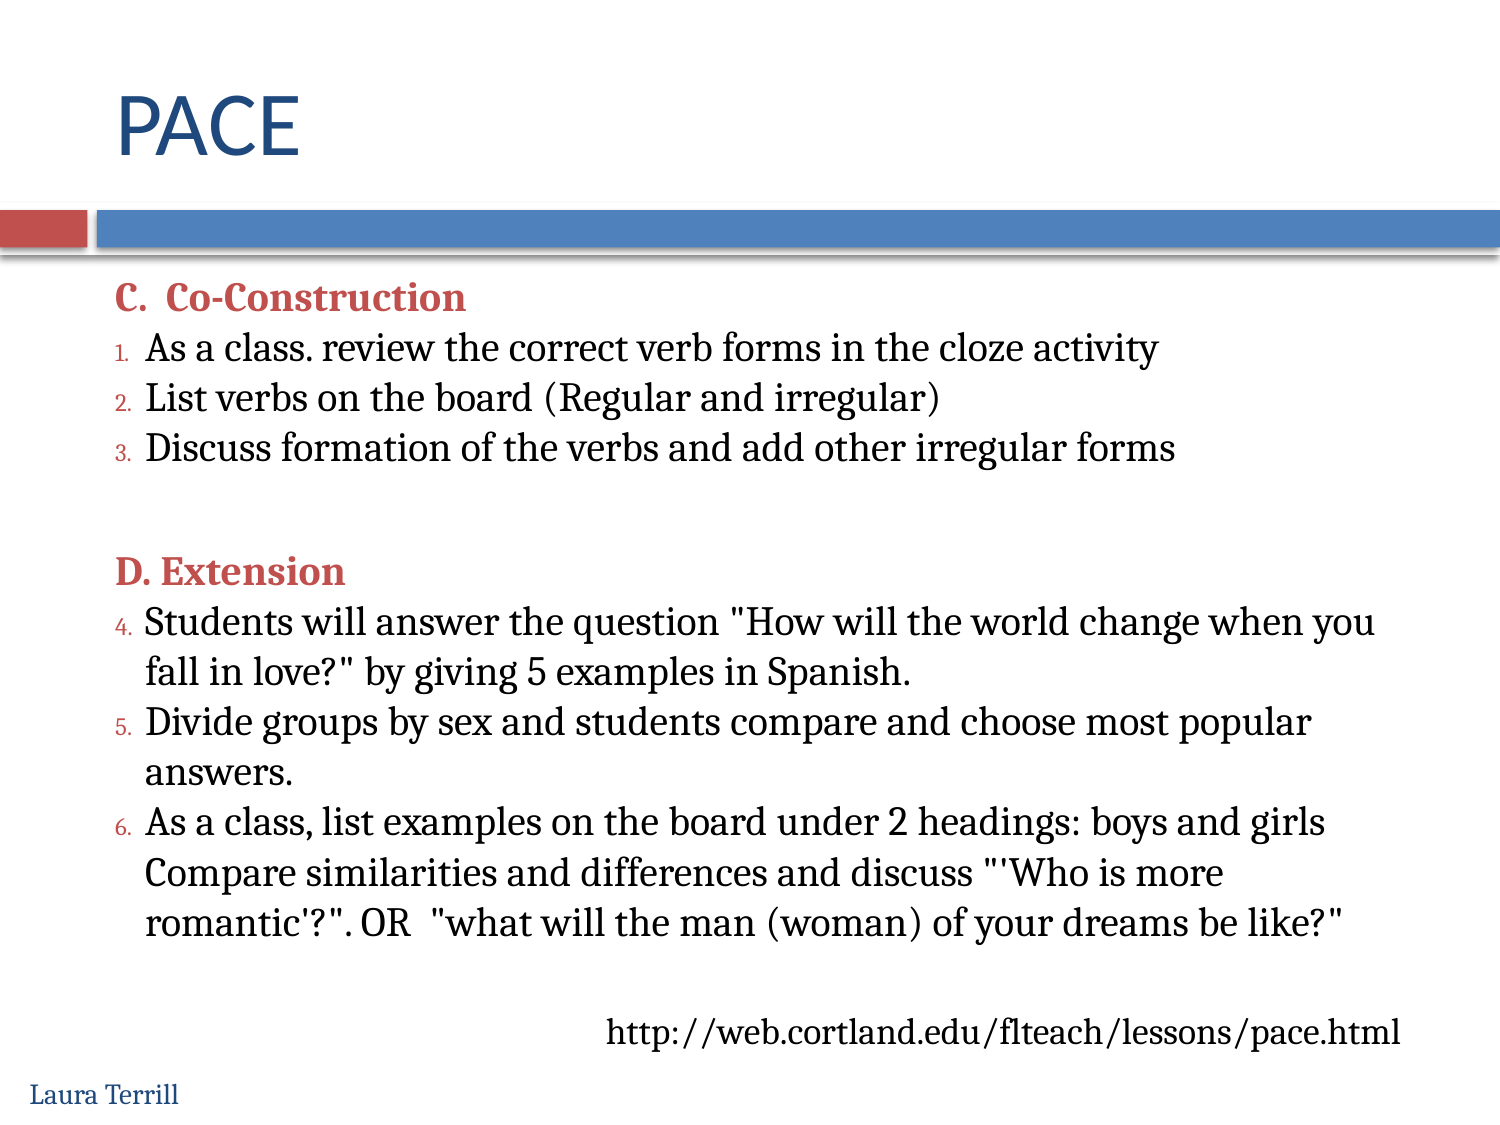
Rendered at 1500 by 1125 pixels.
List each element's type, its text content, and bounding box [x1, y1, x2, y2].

title PACE [100, 37, 1438, 200]
footer Laura Terrill [14, 1063, 904, 1124]
list C. Co-Construction As a class. review the correct verb forms in the cloze activity List verbs on the board (Regular and irregular) Discuss formation of the verbs and add other irregular forms D. Extension Students will answer the question "How will the world change when you fall in love?" by giving 5 examples in Spanish. Divide groups by sex and students compare and choose most popular answers. As a class, list examples on the board under 2 headings: boys and girls Compare similarities and differences and discuss "'Who is more romantic'?". OR "what will the man (woman) of your dreams be like?" [100, 262, 1438, 1000]
text_box http://web.cortland.edu/flteach/lessons/pace.html [591, 999, 1418, 1060]
